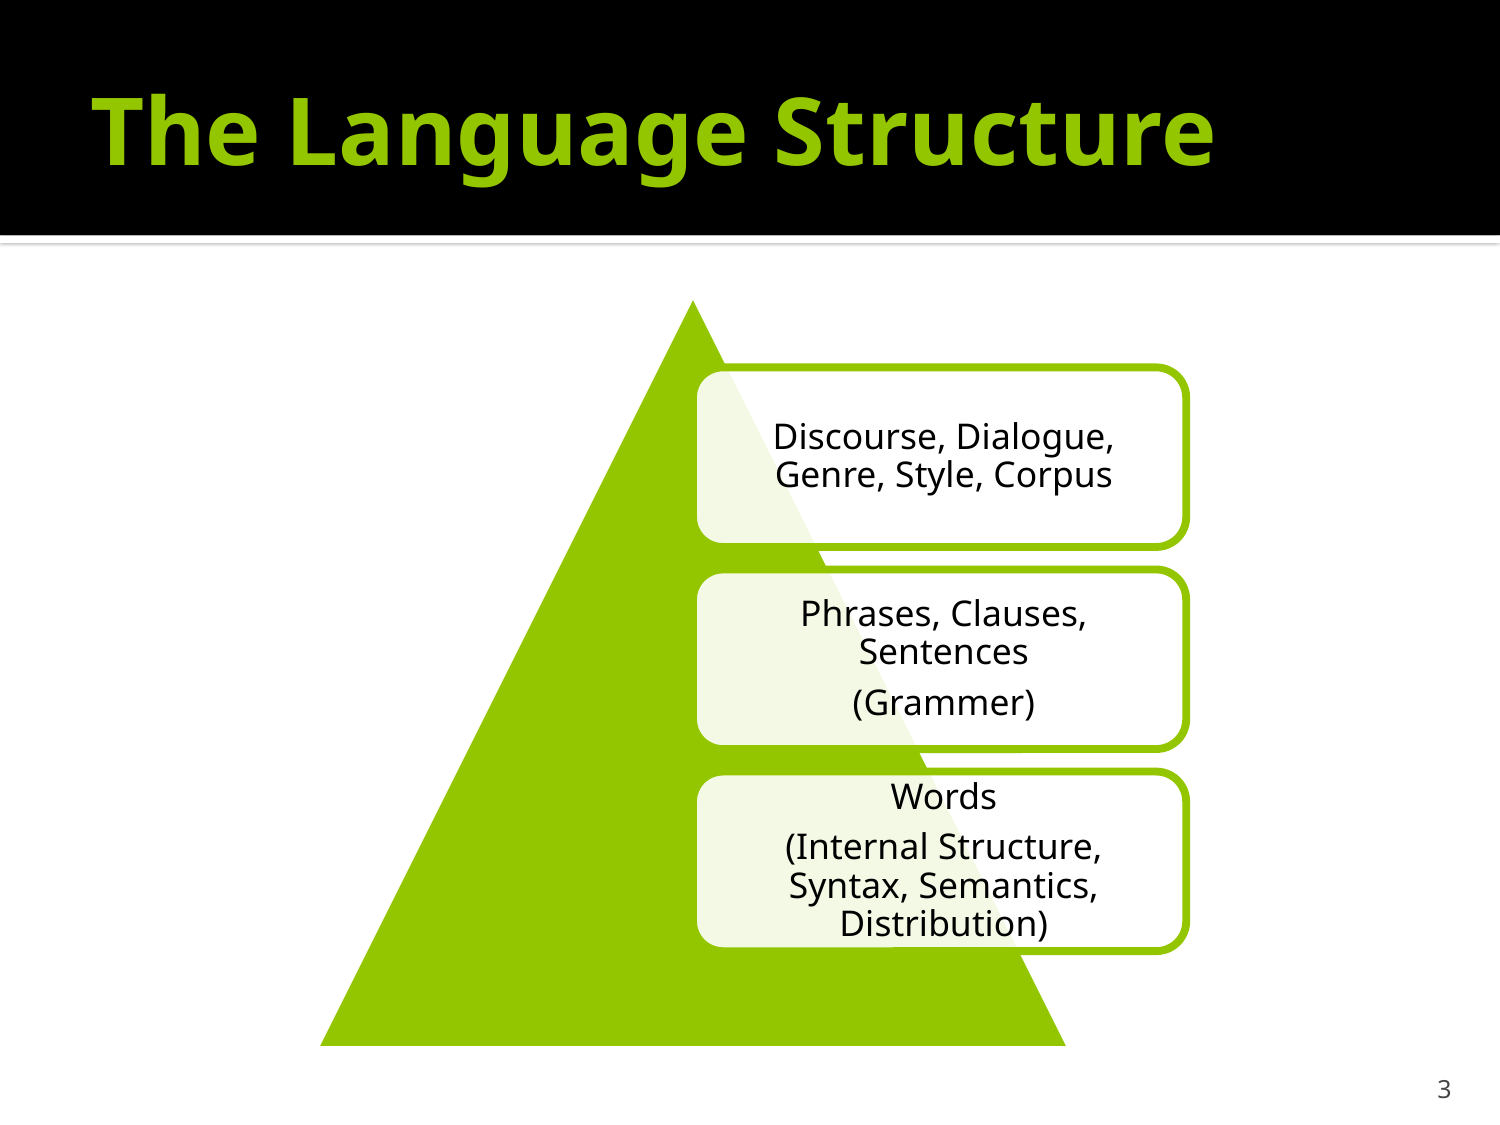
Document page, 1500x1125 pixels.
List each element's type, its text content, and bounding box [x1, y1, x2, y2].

title The Language Structure [75, 25, 1425, 231]
slide_number 3 [1345, 1062, 1467, 1108]
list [74, 291, 1425, 1050]
